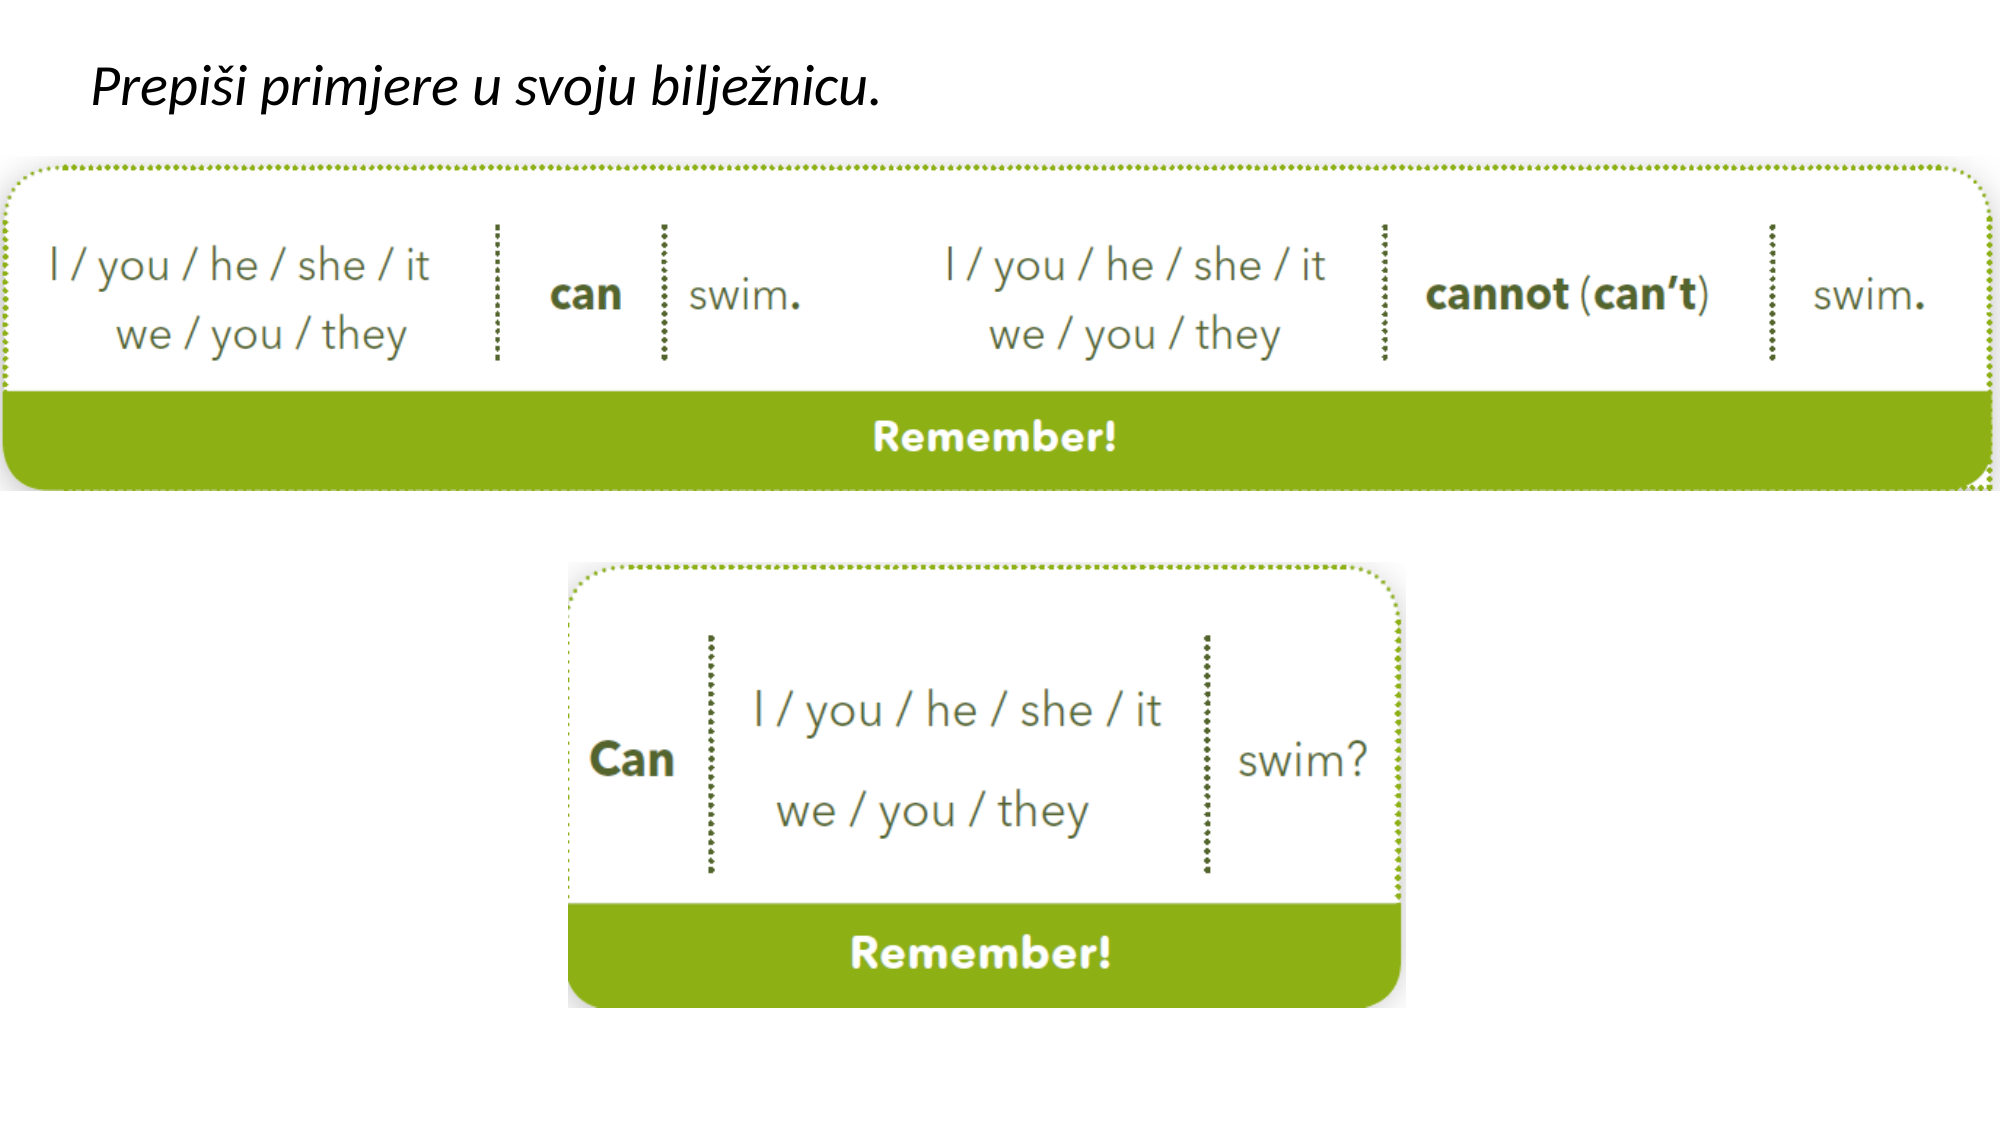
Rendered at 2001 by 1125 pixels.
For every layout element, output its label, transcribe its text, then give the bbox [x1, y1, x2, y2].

text_box Prepiši primjere u svoju bilježnicu. [75, 39, 1886, 125]
picture [567, 562, 1406, 1008]
picture [0, 156, 2000, 491]
